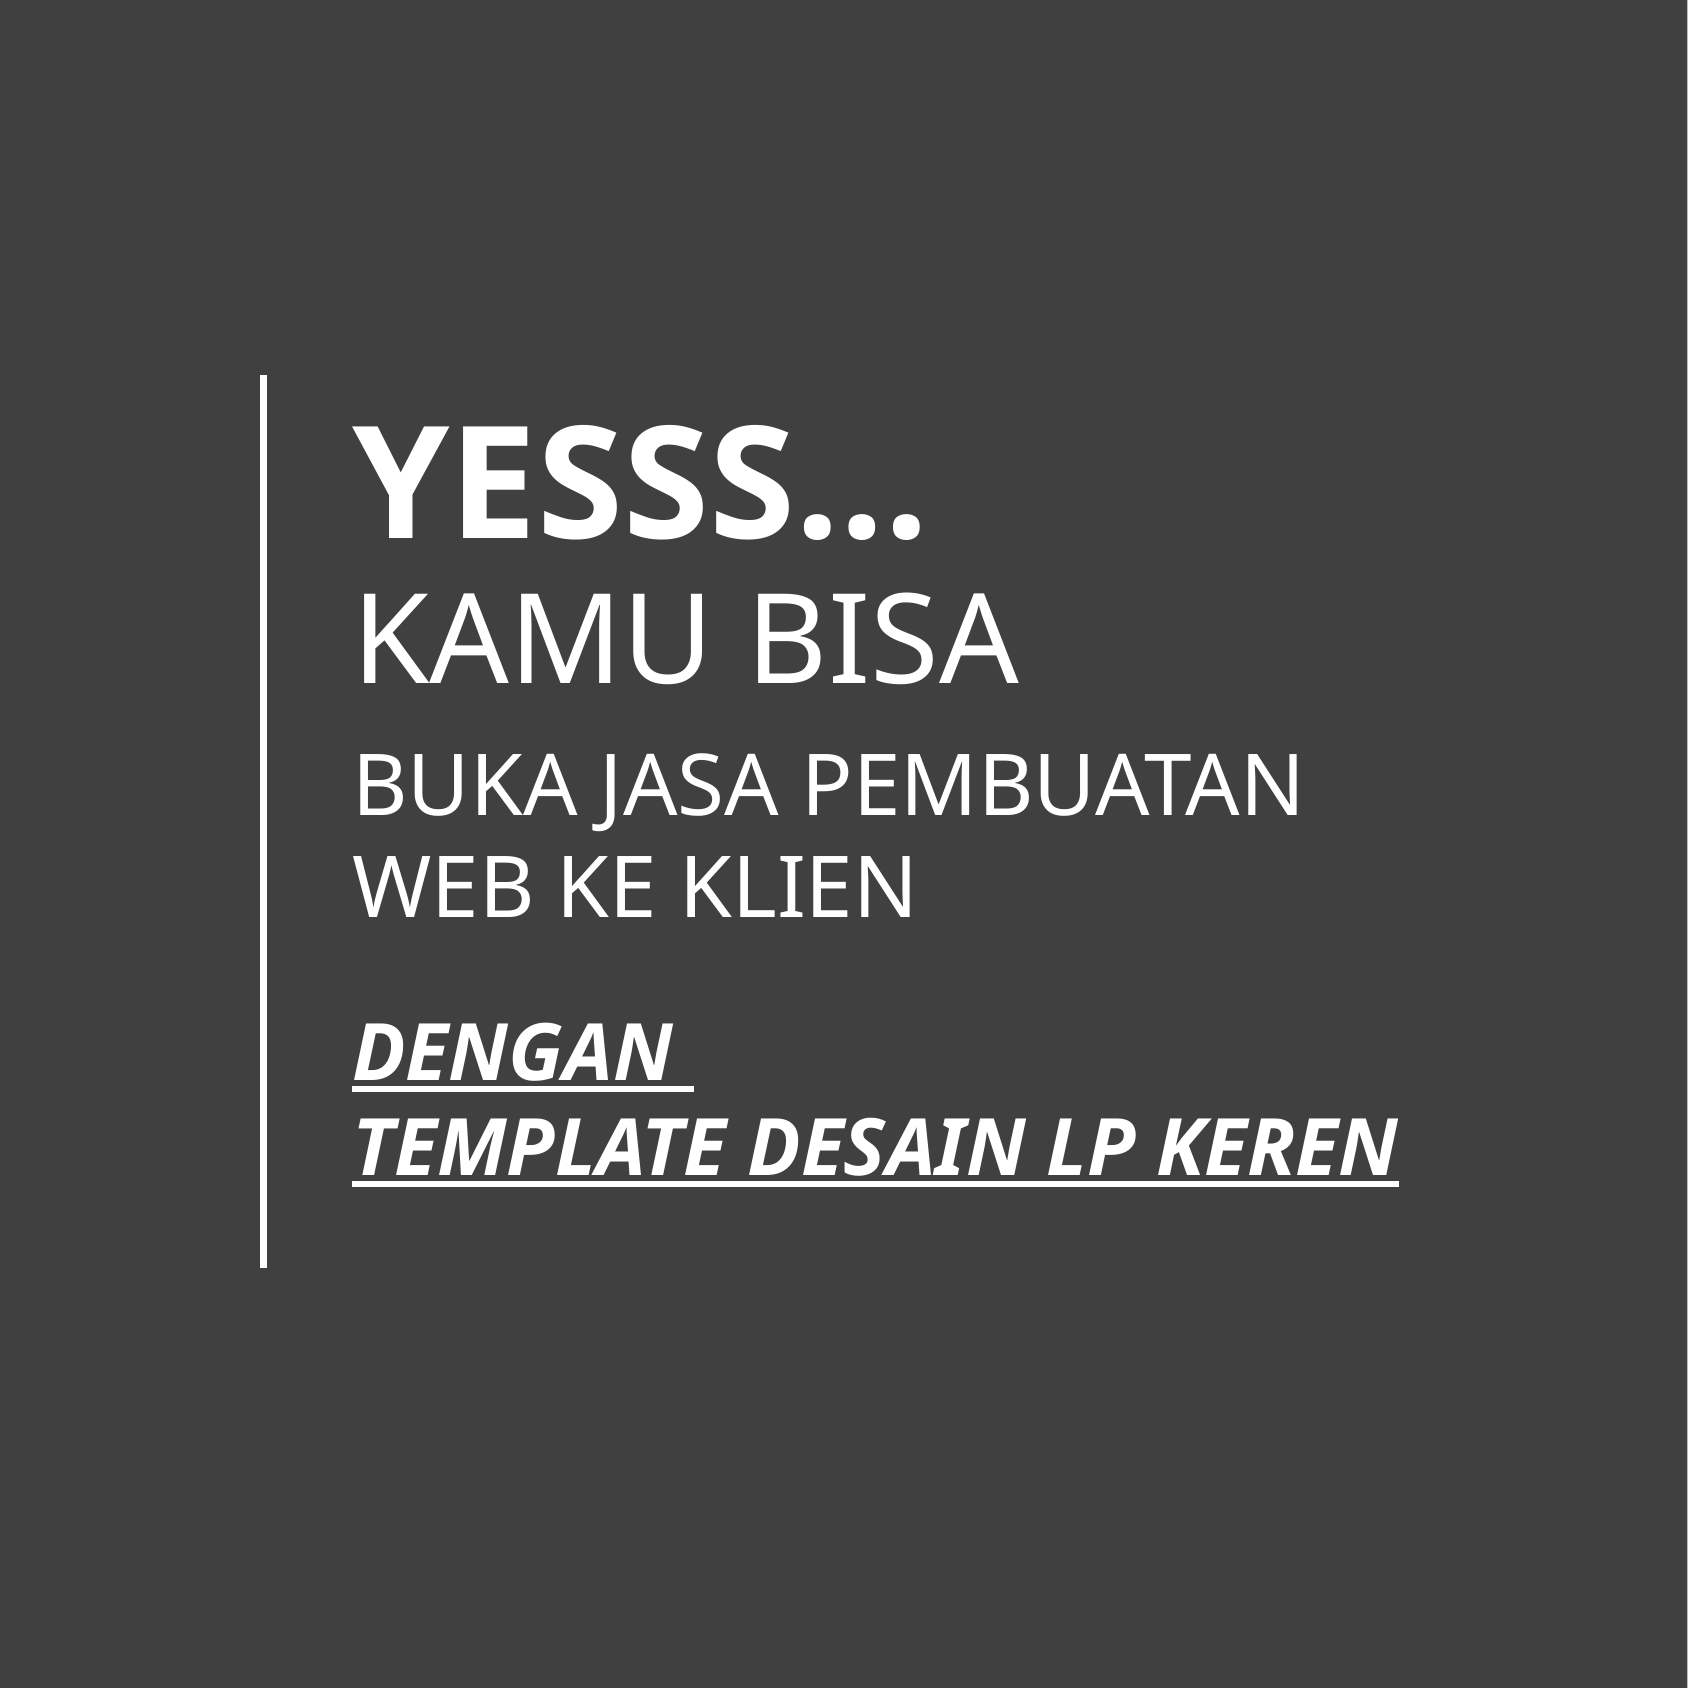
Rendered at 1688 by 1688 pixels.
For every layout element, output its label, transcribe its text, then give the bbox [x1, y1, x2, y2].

text_box BUKA JASA PEMBUATAN WEB KE KLIEN [337, 722, 1688, 942]
text_box DENGAN TEMPLATE DESAIN LP KEREN [337, 993, 1688, 1199]
text_box KAMU BISA [337, 550, 1688, 716]
text_box YESSS… [337, 375, 1122, 578]
